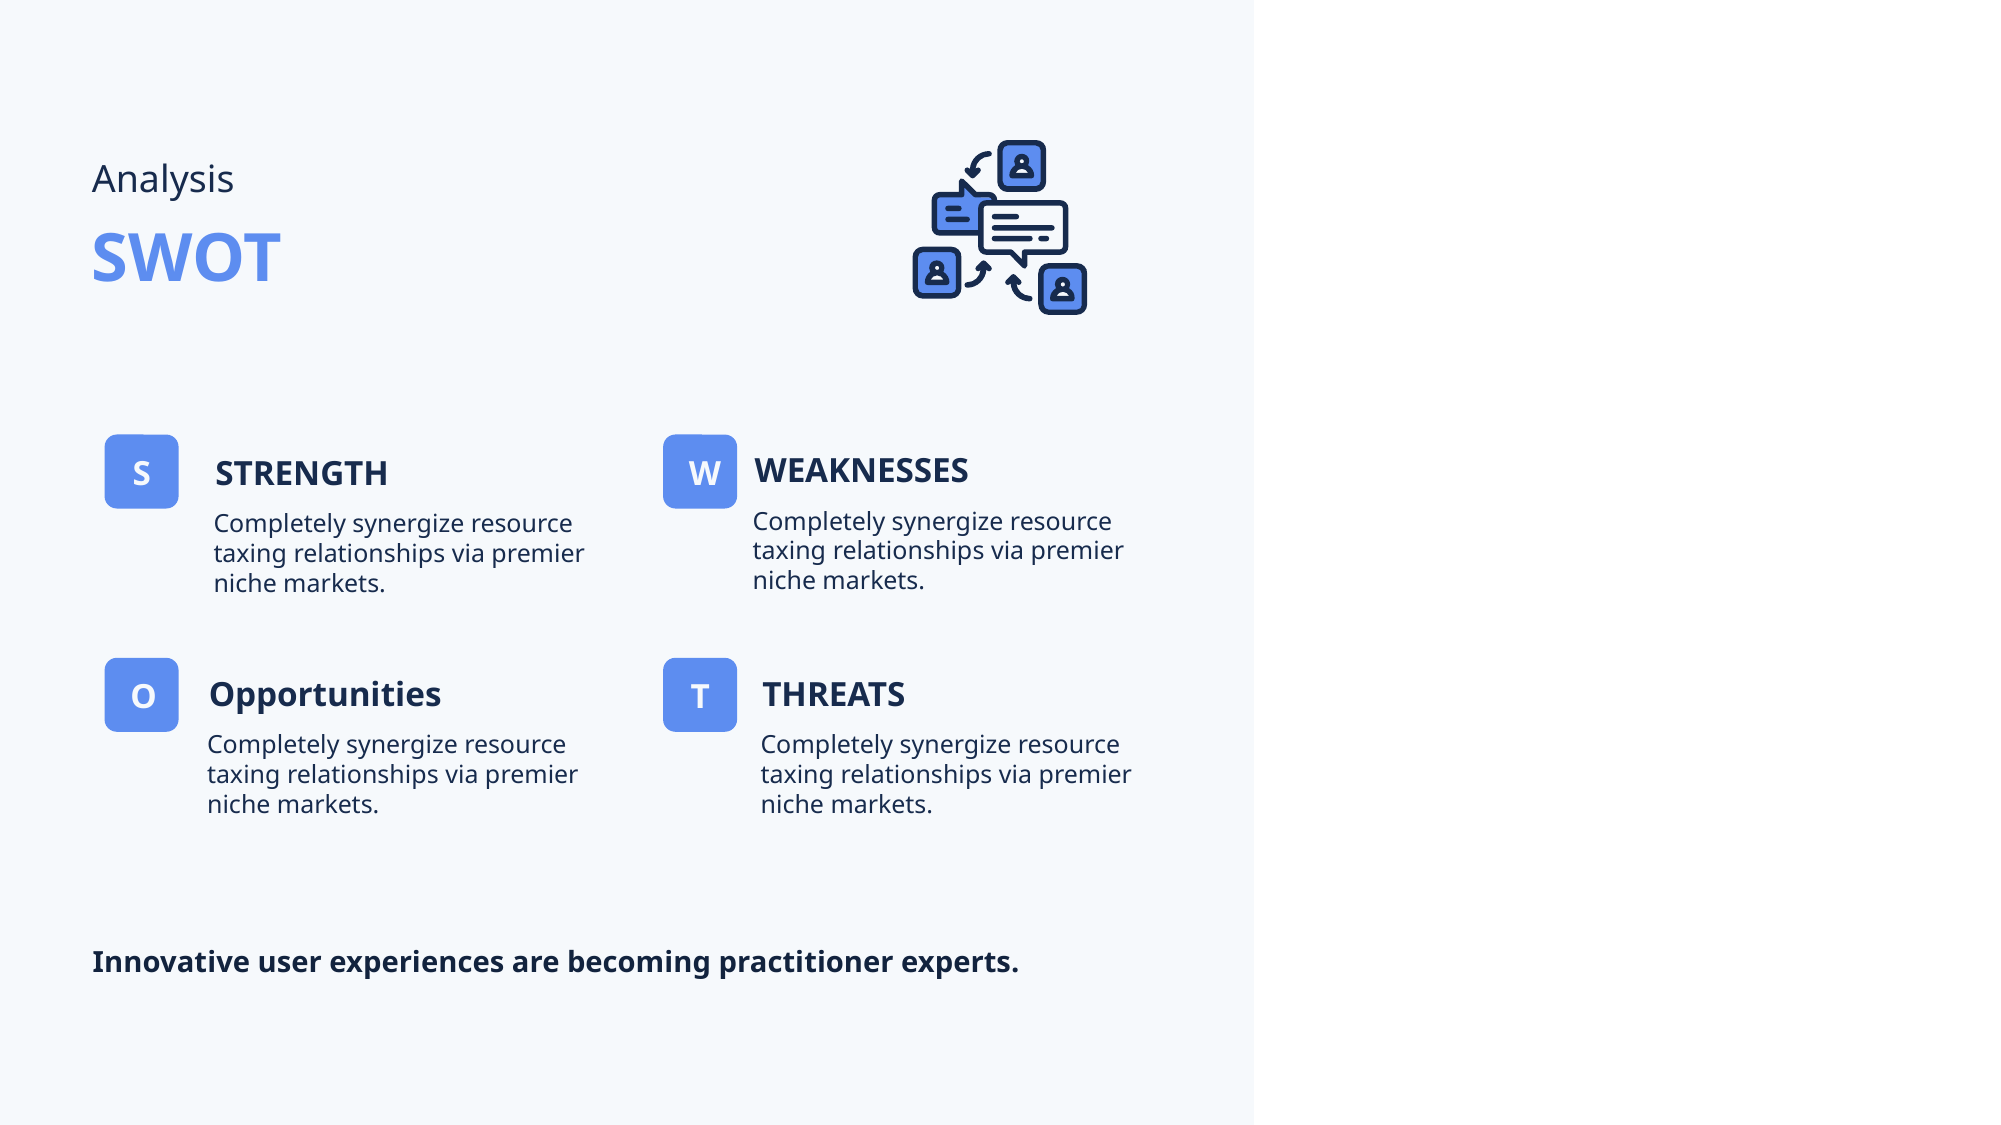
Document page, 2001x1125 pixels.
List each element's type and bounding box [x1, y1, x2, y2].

text_box [663, 434, 738, 509]
text_box [663, 657, 738, 732]
picture [0, 0, 2000, 1125]
text_box [104, 434, 179, 509]
text_box [912, 139, 1088, 315]
text_box [104, 657, 179, 732]
